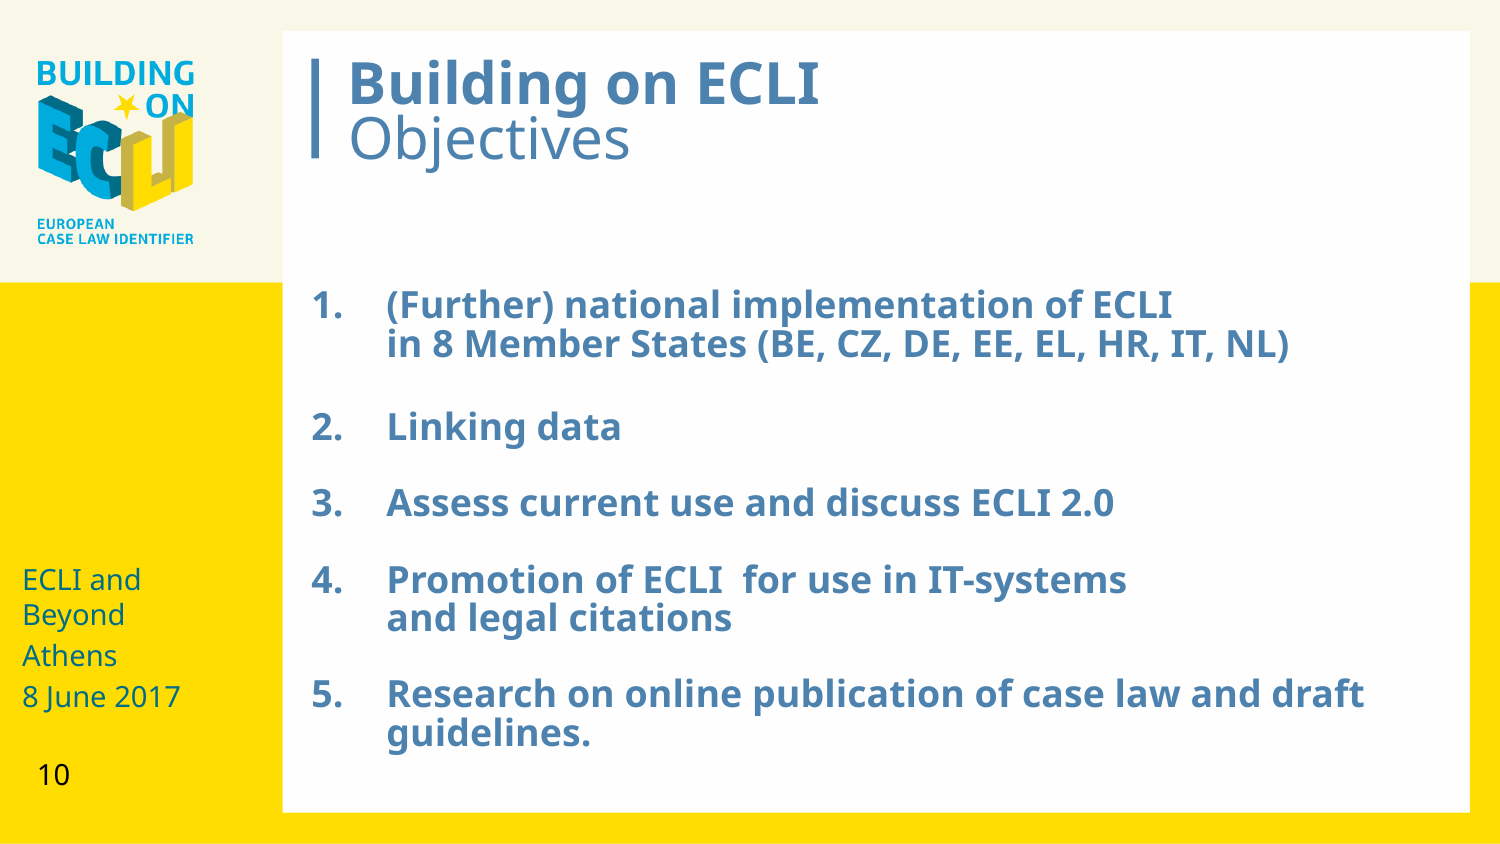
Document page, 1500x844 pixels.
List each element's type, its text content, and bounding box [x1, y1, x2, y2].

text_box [347, 56, 969, 156]
picture [0, 0, 1500, 844]
text_box ECLI and Beyond Athens 8 June 2017 [22, 561, 252, 702]
text_box 10 [22, 748, 132, 807]
text_box [311, 58, 319, 159]
text_box (Further) national implementation of ECLI in 8 Member States (BE, CZ, DE, EE, EL, HR, IT, NL) Linking data Assess current use and discuss ECLI 2.0 Promotion of ECLI for use in IT-systems and legal citations Research on online publication of case law and draft guidelines. [311, 288, 1443, 844]
